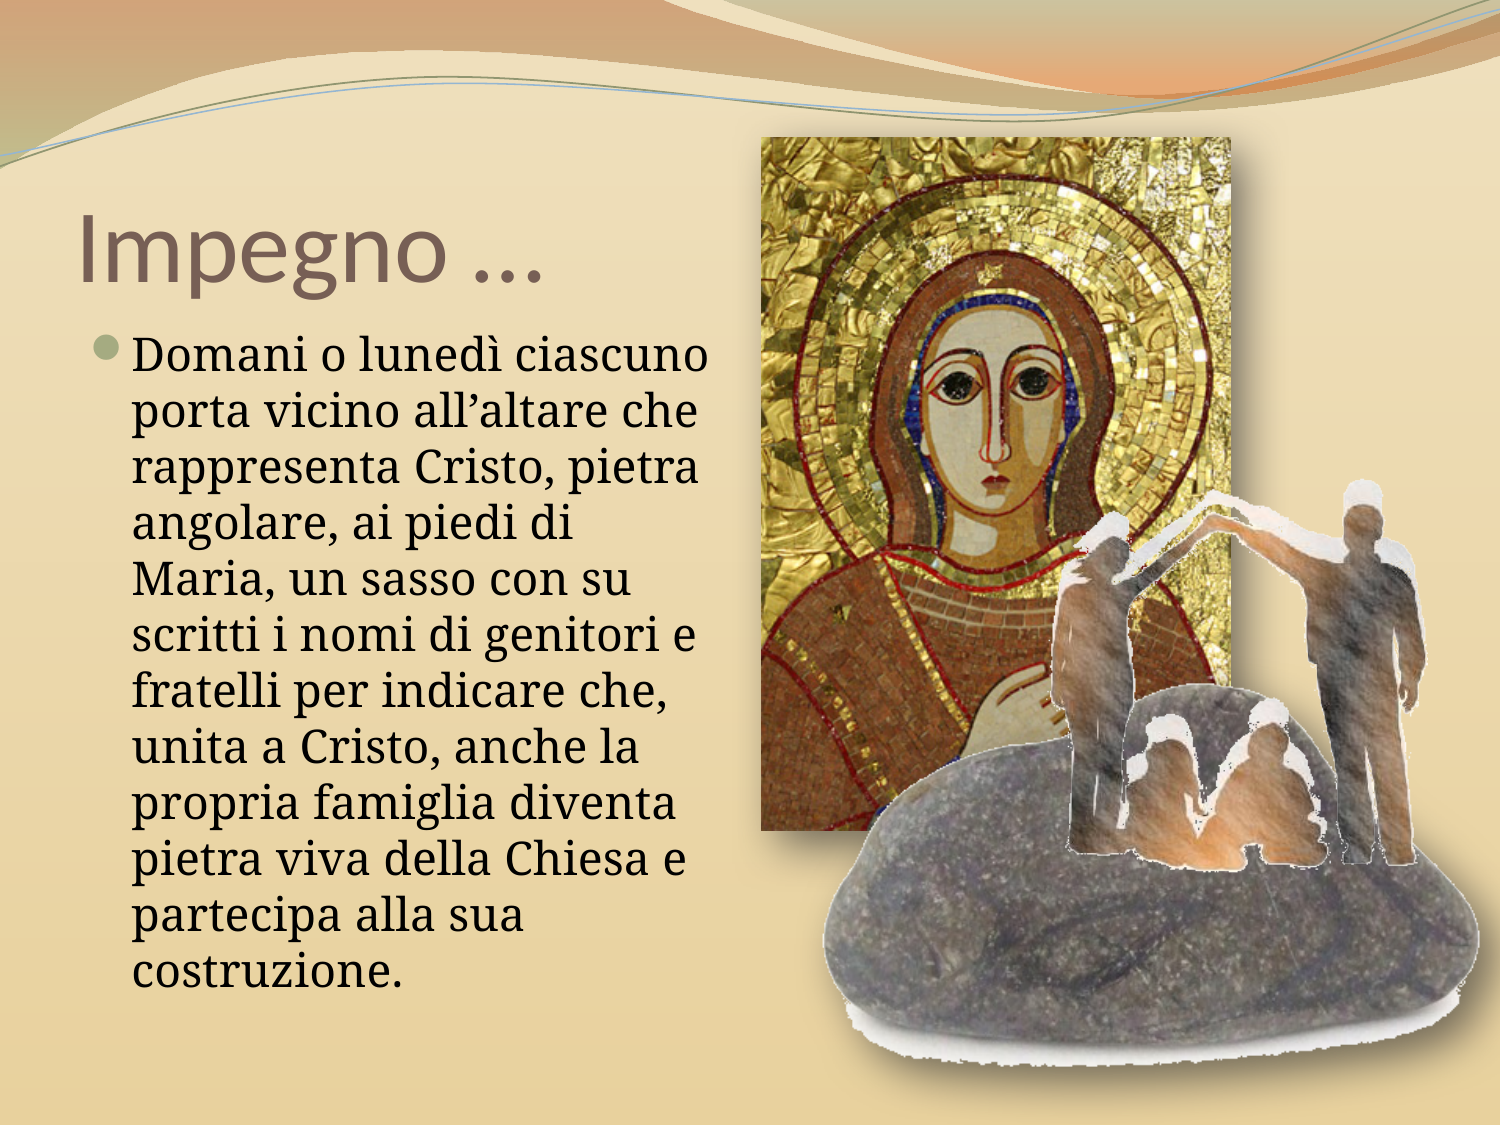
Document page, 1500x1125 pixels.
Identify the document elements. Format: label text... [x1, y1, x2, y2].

picture [761, 136, 1500, 1081]
list Domani o lunedì ciascuno porta vicino all’altare che rappresenta Cristo, pietra angolare, ai piedi di Maria, un sasso con su scritti i nomi di genitori e fratelli per indicare che, unita a Cristo, anche la propria famiglia diventa pietra viva della Chiesa e partecipa alla sua costruzione. [75, 317, 727, 1047]
title Impegno … [75, 115, 1425, 303]
